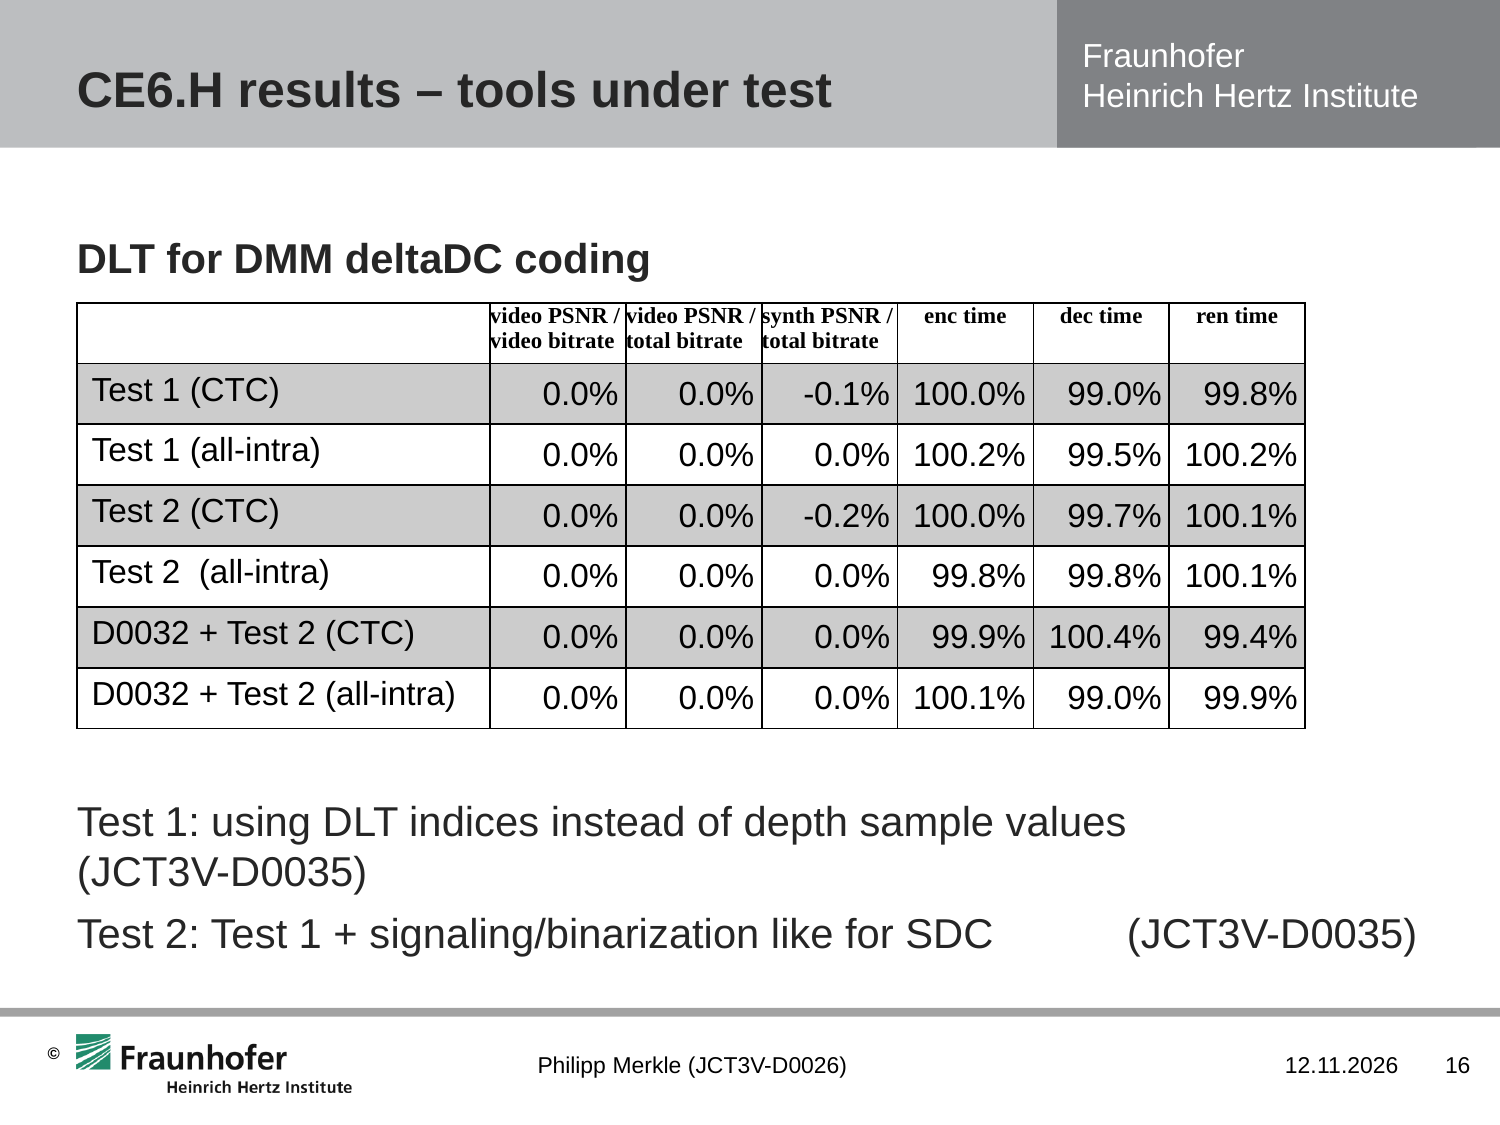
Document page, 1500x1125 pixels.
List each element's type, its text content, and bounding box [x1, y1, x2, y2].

table_cell 99.4% [1170, 608, 1304, 667]
table_cell 100.0% [898, 364, 1033, 423]
slide_number 16 [1394, 1034, 1471, 1094]
table_cell 100.2% [898, 425, 1033, 484]
table_cell Test 1 (all-intra) [78, 425, 489, 484]
table_cell 100.0% [898, 486, 1033, 545]
table_cell D0032 + Test 2 (CTC) [78, 608, 489, 667]
table_cell 0.0% [627, 486, 761, 545]
table_header enc time [898, 304, 1033, 363]
table_cell 0.0% [491, 608, 625, 667]
table_cell 99.9% [898, 608, 1033, 667]
table_cell 0.0% [491, 547, 625, 606]
title CE6.H results – tools under test [76, 58, 1022, 118]
table_cell 0.0% [491, 669, 625, 728]
table_cell -0.1% [763, 364, 897, 423]
table_cell 0.0% [763, 547, 897, 606]
table_cell 99.0% [1034, 364, 1168, 423]
table_header ren time [1170, 304, 1304, 363]
table_cell 0.0% [627, 669, 761, 728]
table_cell 100.1% [1170, 547, 1304, 606]
table_cell Test 1 (CTC) [78, 364, 489, 423]
picture [76, 1034, 352, 1093]
table_header video PSNR / video bitrate [491, 304, 625, 363]
table_cell 99.9% [1170, 669, 1304, 728]
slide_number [1019, 1034, 1394, 1094]
table_cell 0.0% [627, 547, 761, 606]
table_cell 0.0% [627, 608, 761, 667]
table_cell 100.1% [1170, 486, 1304, 545]
table_cell 0.0% [763, 608, 897, 667]
table_header synth PSNR / total bitrate [763, 304, 897, 363]
table_header dec time [1034, 304, 1168, 363]
table_cell 99.8% [1170, 364, 1304, 423]
table_cell D0032 + Test 2 (all-intra) [78, 669, 489, 728]
table_cell 0.0% [627, 364, 761, 423]
table_cell 99.5% [1034, 425, 1168, 484]
table_cell Test 2 (CTC) [78, 486, 489, 545]
table_cell 99.0% [1034, 669, 1168, 728]
list DLT for DMM deltaDC coding Test 1: using DLT indices instead of depth sample values (JCT3V-D0035) Test 2: Test 1 + signaling/binarization like for SDC (JCT3V-D0035) [76, 231, 1424, 973]
table_cell 0.0% [627, 425, 761, 484]
table_cell 99.8% [1034, 547, 1168, 606]
table_cell 0.0% [763, 425, 897, 484]
table_cell Test 2 (all-intra) [78, 547, 489, 606]
table_cell 0.0% [491, 364, 625, 423]
table_cell 0.0% [763, 669, 897, 728]
table_cell 100.4% [1034, 608, 1168, 667]
table_header video PSNR / total bitrate [627, 304, 761, 363]
footer Philipp Merkle (JCT3V-D0026) [442, 1034, 1008, 1094]
table_cell -0.2% [763, 486, 897, 545]
table_cell 100.2% [1170, 425, 1304, 484]
table_cell 0.0% [491, 425, 625, 484]
table_cell 99.7% [1034, 486, 1168, 545]
table_header [78, 304, 489, 363]
table_cell 100.1% [898, 669, 1033, 728]
table_cell 99.8% [898, 547, 1033, 606]
table_cell 0.0% [491, 486, 625, 545]
